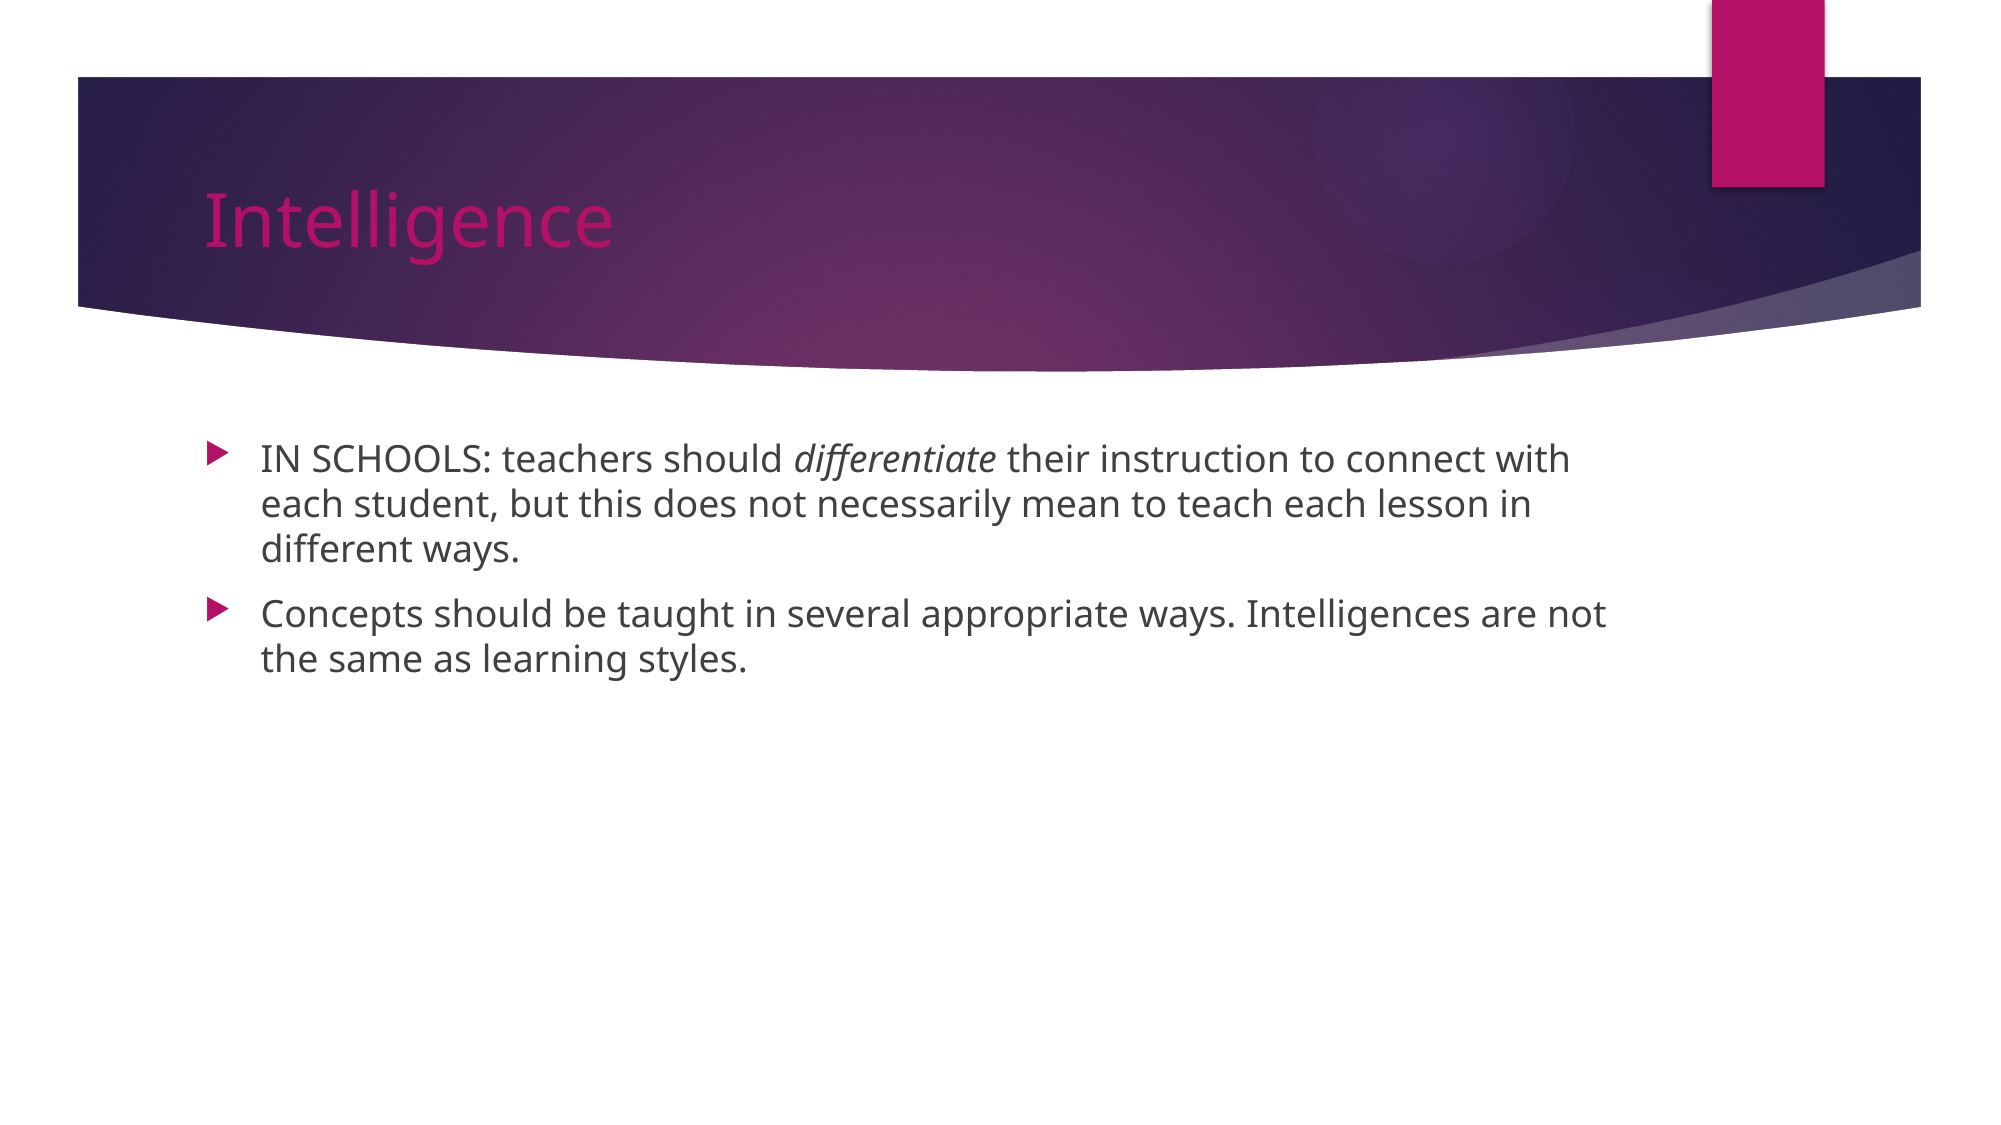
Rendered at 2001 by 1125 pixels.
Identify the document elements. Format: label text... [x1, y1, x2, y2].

list IN SCHOOLS: teachers should differentiate their instruction to connect with each student, but this does not necessarily mean to teach each lesson in different ways. Concepts should be taught in several appropriate ways. Intelligences are not the same as learning styles. [189, 427, 1638, 988]
title Intelligence [189, 159, 1627, 276]
